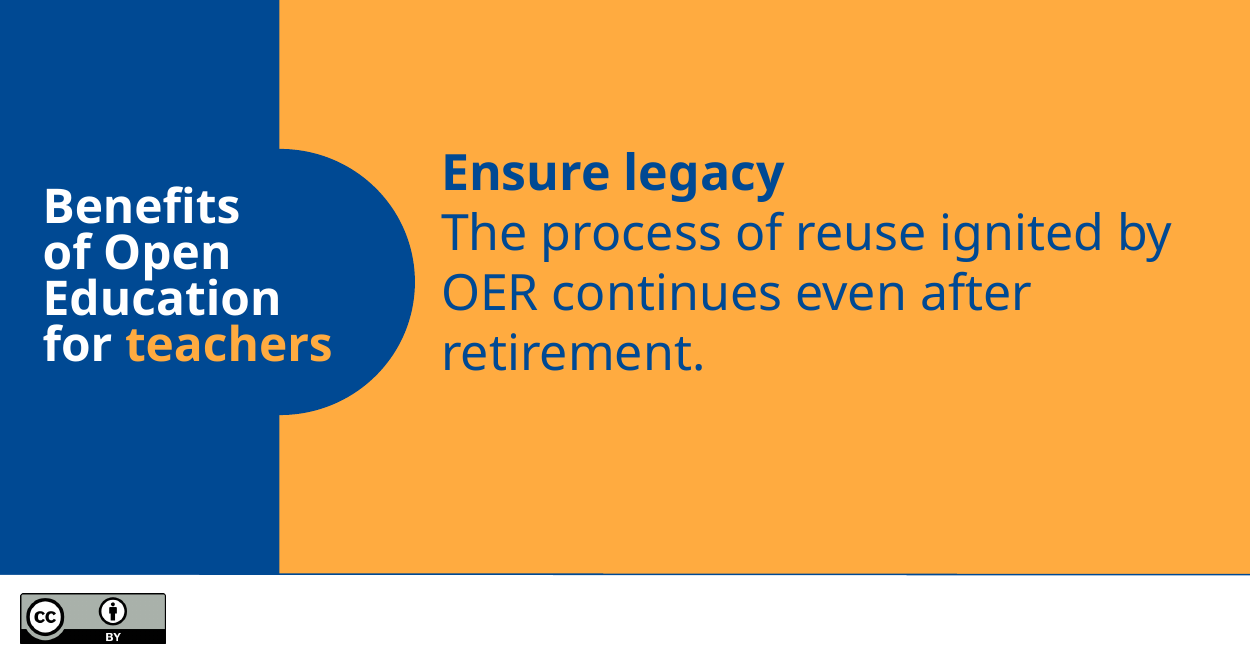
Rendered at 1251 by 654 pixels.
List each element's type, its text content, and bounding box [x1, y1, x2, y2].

picture [20, 592, 166, 645]
text_box Benefits of Open Education for teachers [27, 171, 368, 386]
text_box [196, 386, 365, 416]
text_box [0, 0, 280, 573]
text_box [0, 582, 1250, 654]
text_box [368, 181, 415, 383]
text_box Ensure legacy The process of reuse ignited by OER continues even after retirement. [426, 125, 1250, 396]
text_box [206, 148, 355, 171]
